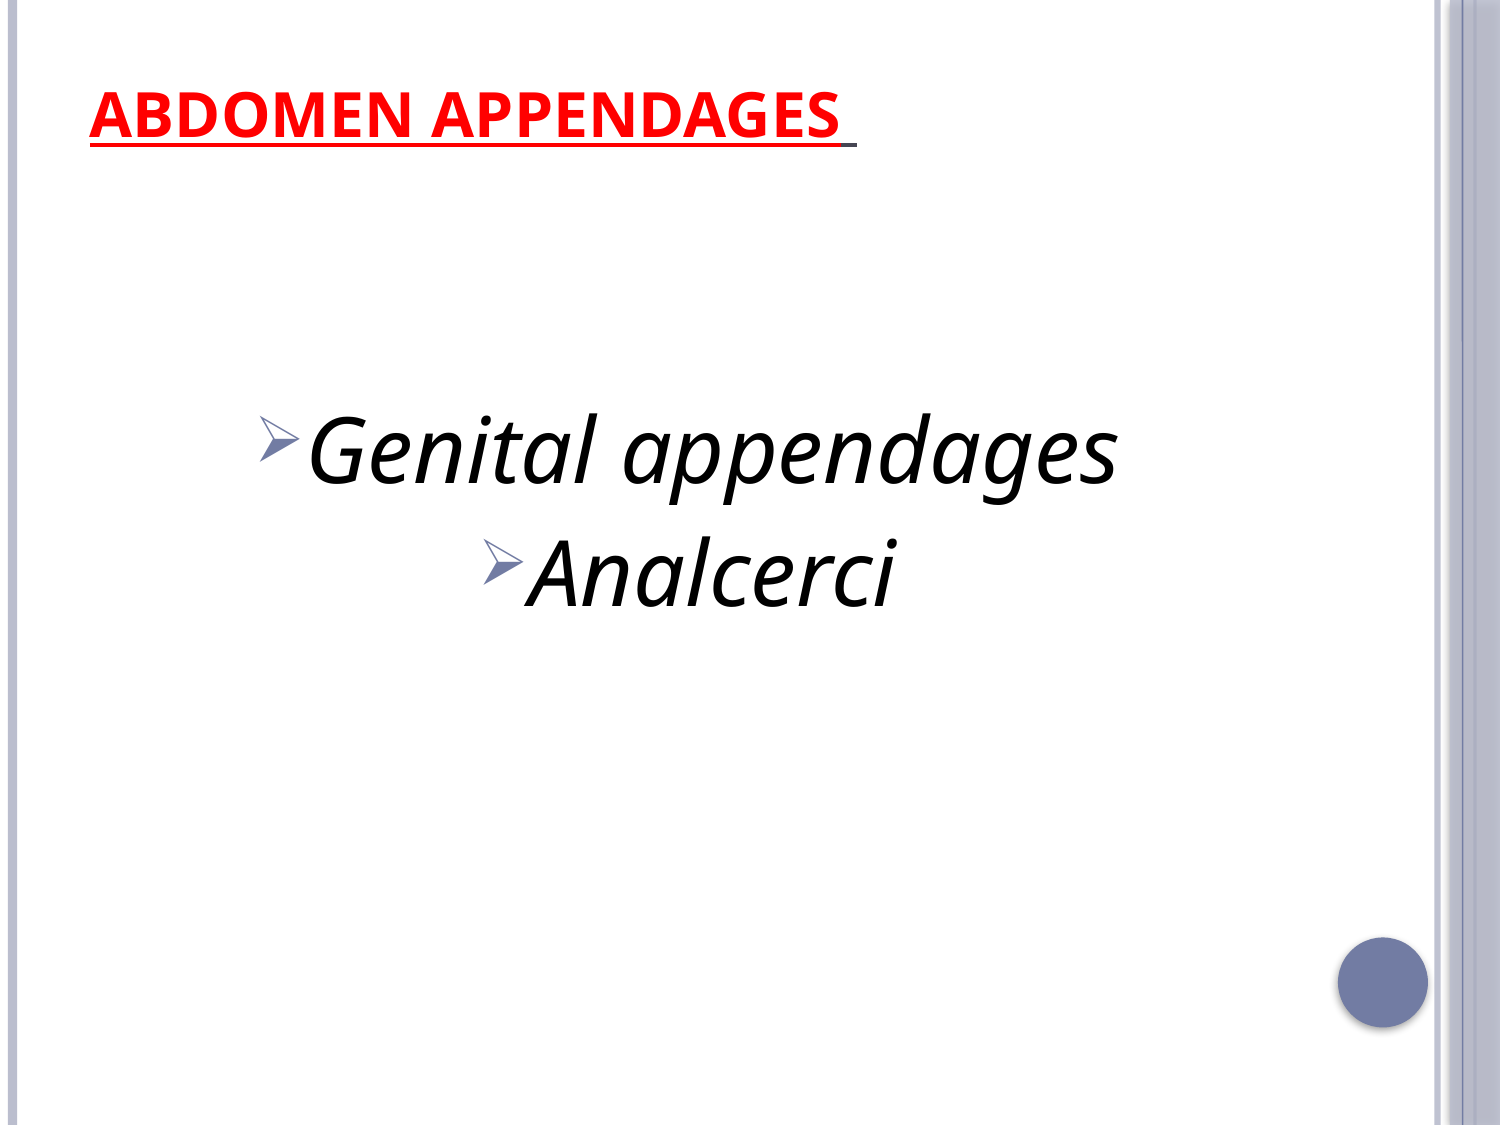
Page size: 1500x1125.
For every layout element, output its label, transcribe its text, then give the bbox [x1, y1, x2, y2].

title Abdomen appendages [75, 45, 1300, 233]
list Genital appendages Analcerci [75, 262, 1300, 1062]
